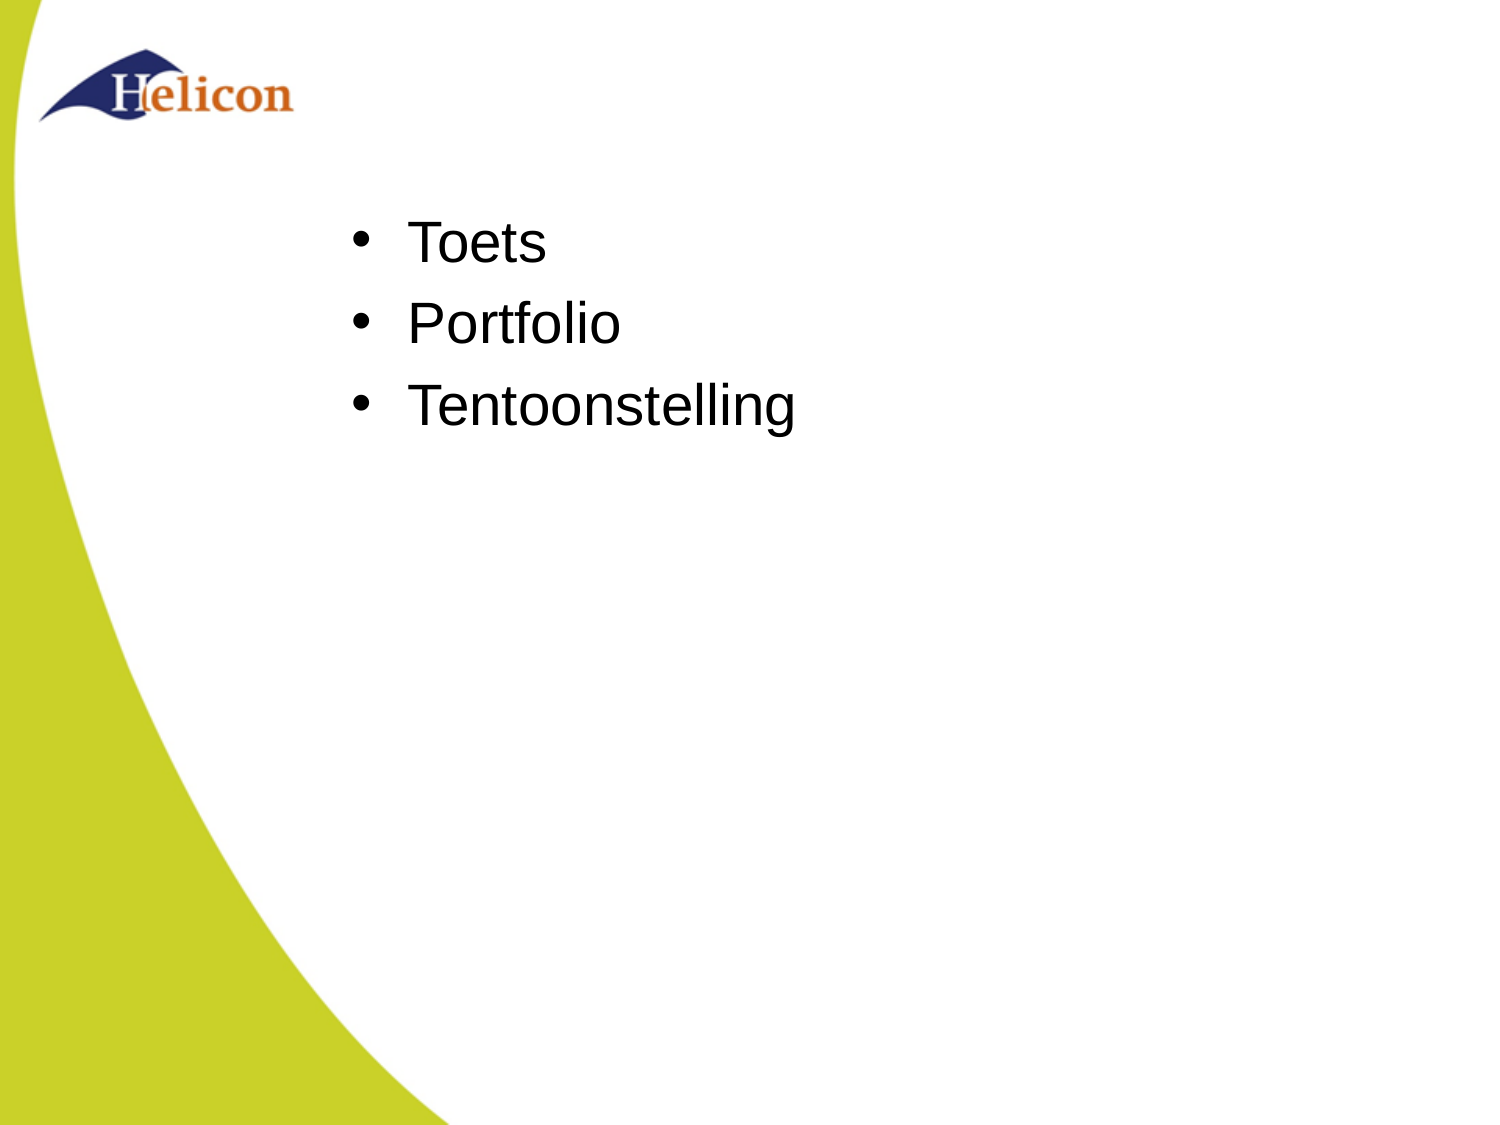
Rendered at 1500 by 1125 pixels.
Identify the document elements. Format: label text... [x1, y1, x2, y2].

list Toets Portfolio Tentoonstelling [336, 196, 1425, 1005]
picture [0, 0, 1500, 1125]
